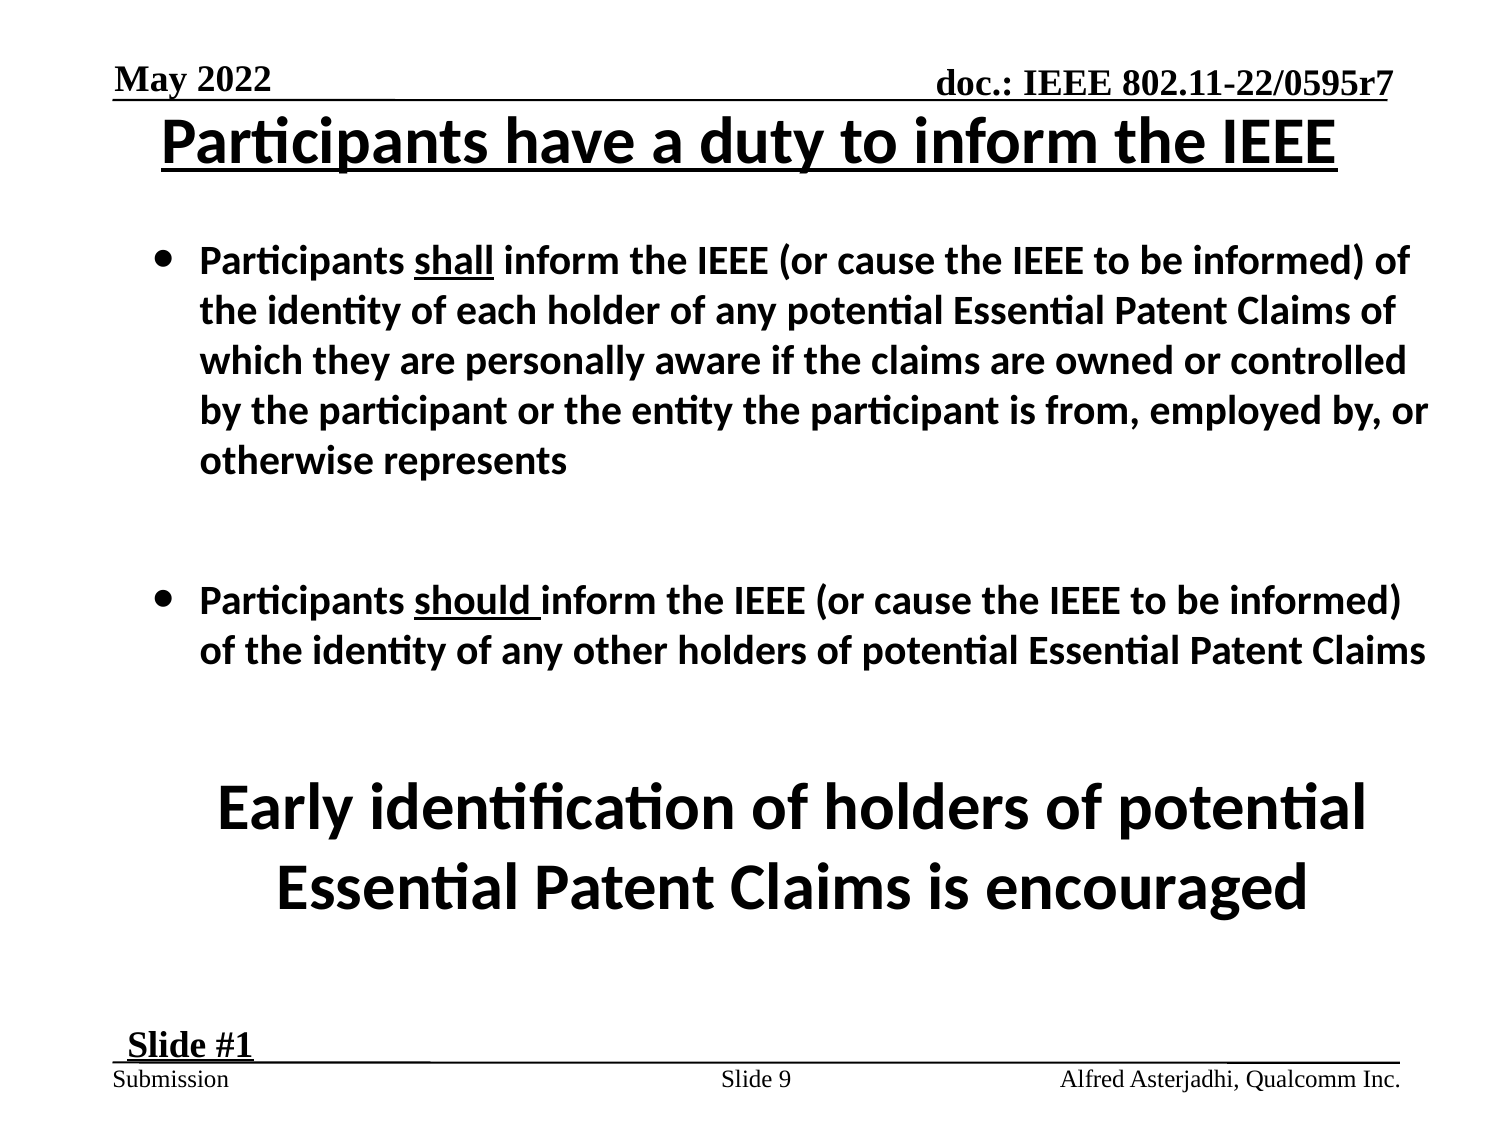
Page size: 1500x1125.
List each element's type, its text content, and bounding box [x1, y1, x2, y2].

text_box Slide #1 [112, 1012, 269, 1073]
title Participants have a duty to inform the IEEE [112, 112, 1388, 163]
slide_number Slide 9 [712, 1061, 800, 1123]
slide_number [114, 54, 493, 100]
footer Alfred Asterjadhi, Qualcomm Inc. [878, 1061, 1402, 1093]
list Participants shall inform the IEEE (or cause the IEEE to be informed) of the identity of each holder of any potential Essential Patent Claims of which they are personally aware if the claims are owned or controlled by the participant or the entity the participant is from, employed by, or otherwise represents Participants should inform the IEEE (or cause the IEEE to be informed) of the identity of any other holders of potential Essential Patent Claims Early identification of holders of potential Essential Patent Claims is encouraged [62, 224, 1451, 901]
